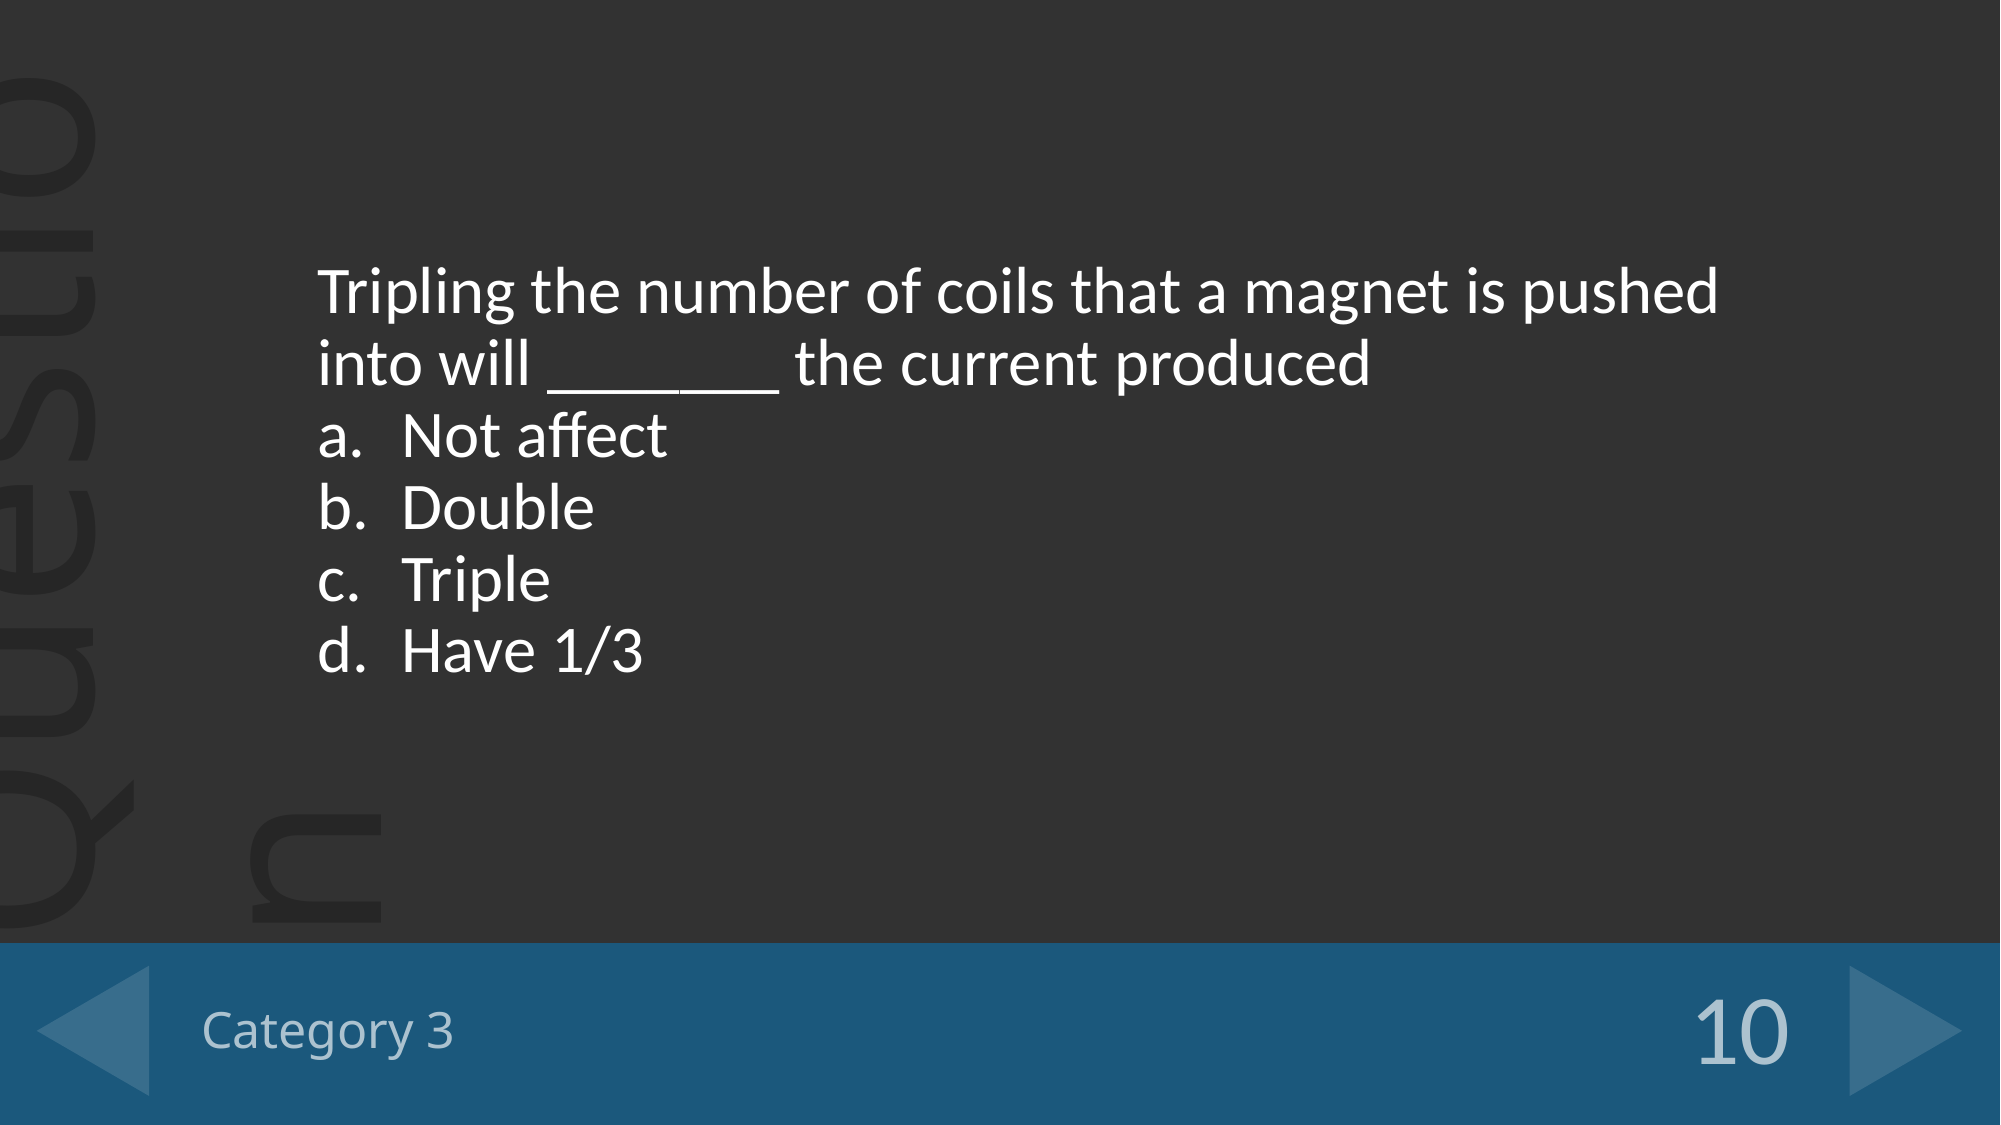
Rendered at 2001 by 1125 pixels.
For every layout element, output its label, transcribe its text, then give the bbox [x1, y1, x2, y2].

list Tripling the number of coils that a magnet is pushed into will _______ the current produced Not affect Double Triple Have 1/3 [302, 307, 1760, 636]
title Category 3 [185, 967, 1494, 1097]
list 10 [1494, 967, 1806, 1097]
